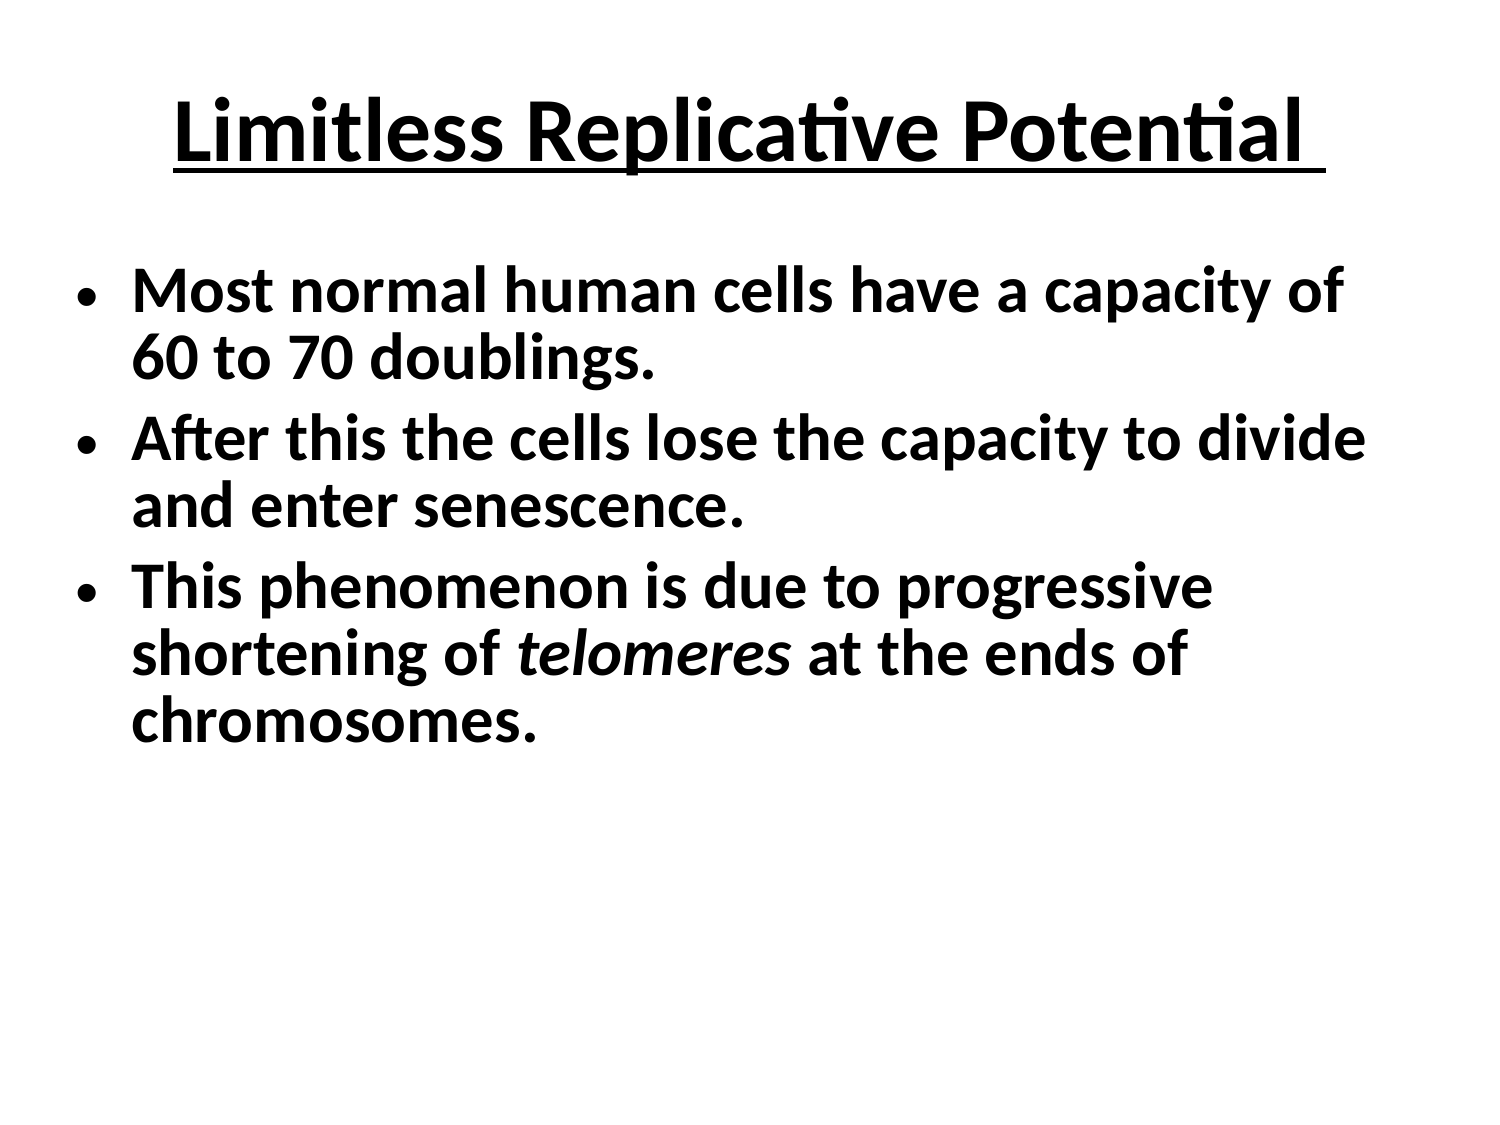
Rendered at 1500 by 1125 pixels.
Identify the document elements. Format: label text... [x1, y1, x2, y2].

title Limitless Replicative Potential [75, 45, 1425, 233]
list Most normal human cells have a capacity of 60 to 70 doublings. After this the cells lose the capacity to divide and enter senescence. This phenomenon is due to progressive shortening of telomeres at the ends of chromosomes. [75, 262, 1425, 1005]
